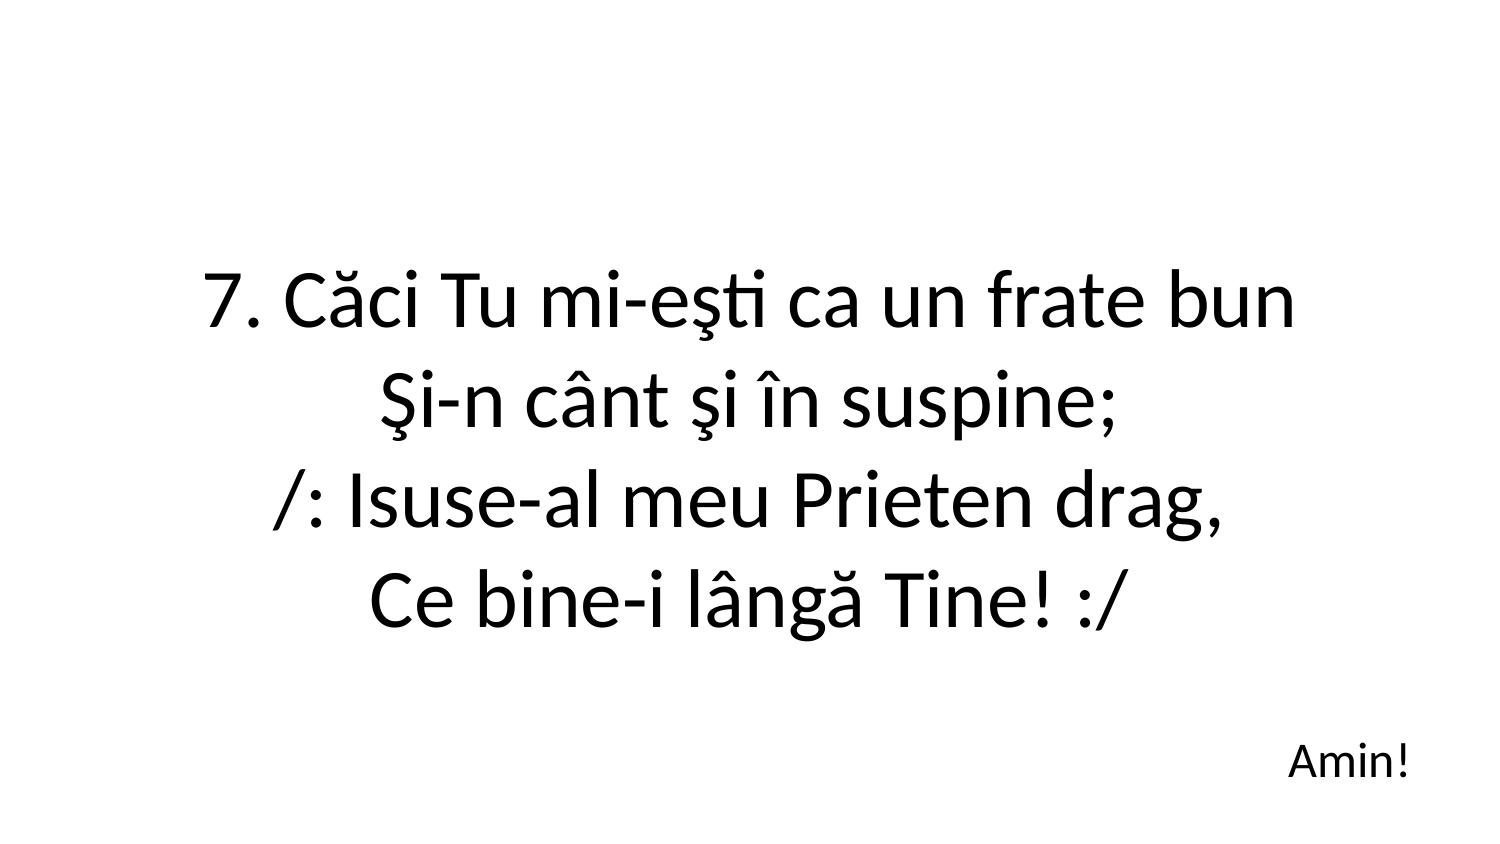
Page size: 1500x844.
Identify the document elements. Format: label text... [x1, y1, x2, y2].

text_box Amin! [1273, 674, 1427, 795]
text_box 7. Căci Tu mi-eşti ca un frate bun Şi-n cânt şi în suspine; /: Isuse-al meu Prieten drag, Ce bine-i lângă Tine! :/ [186, 192, 1314, 652]
